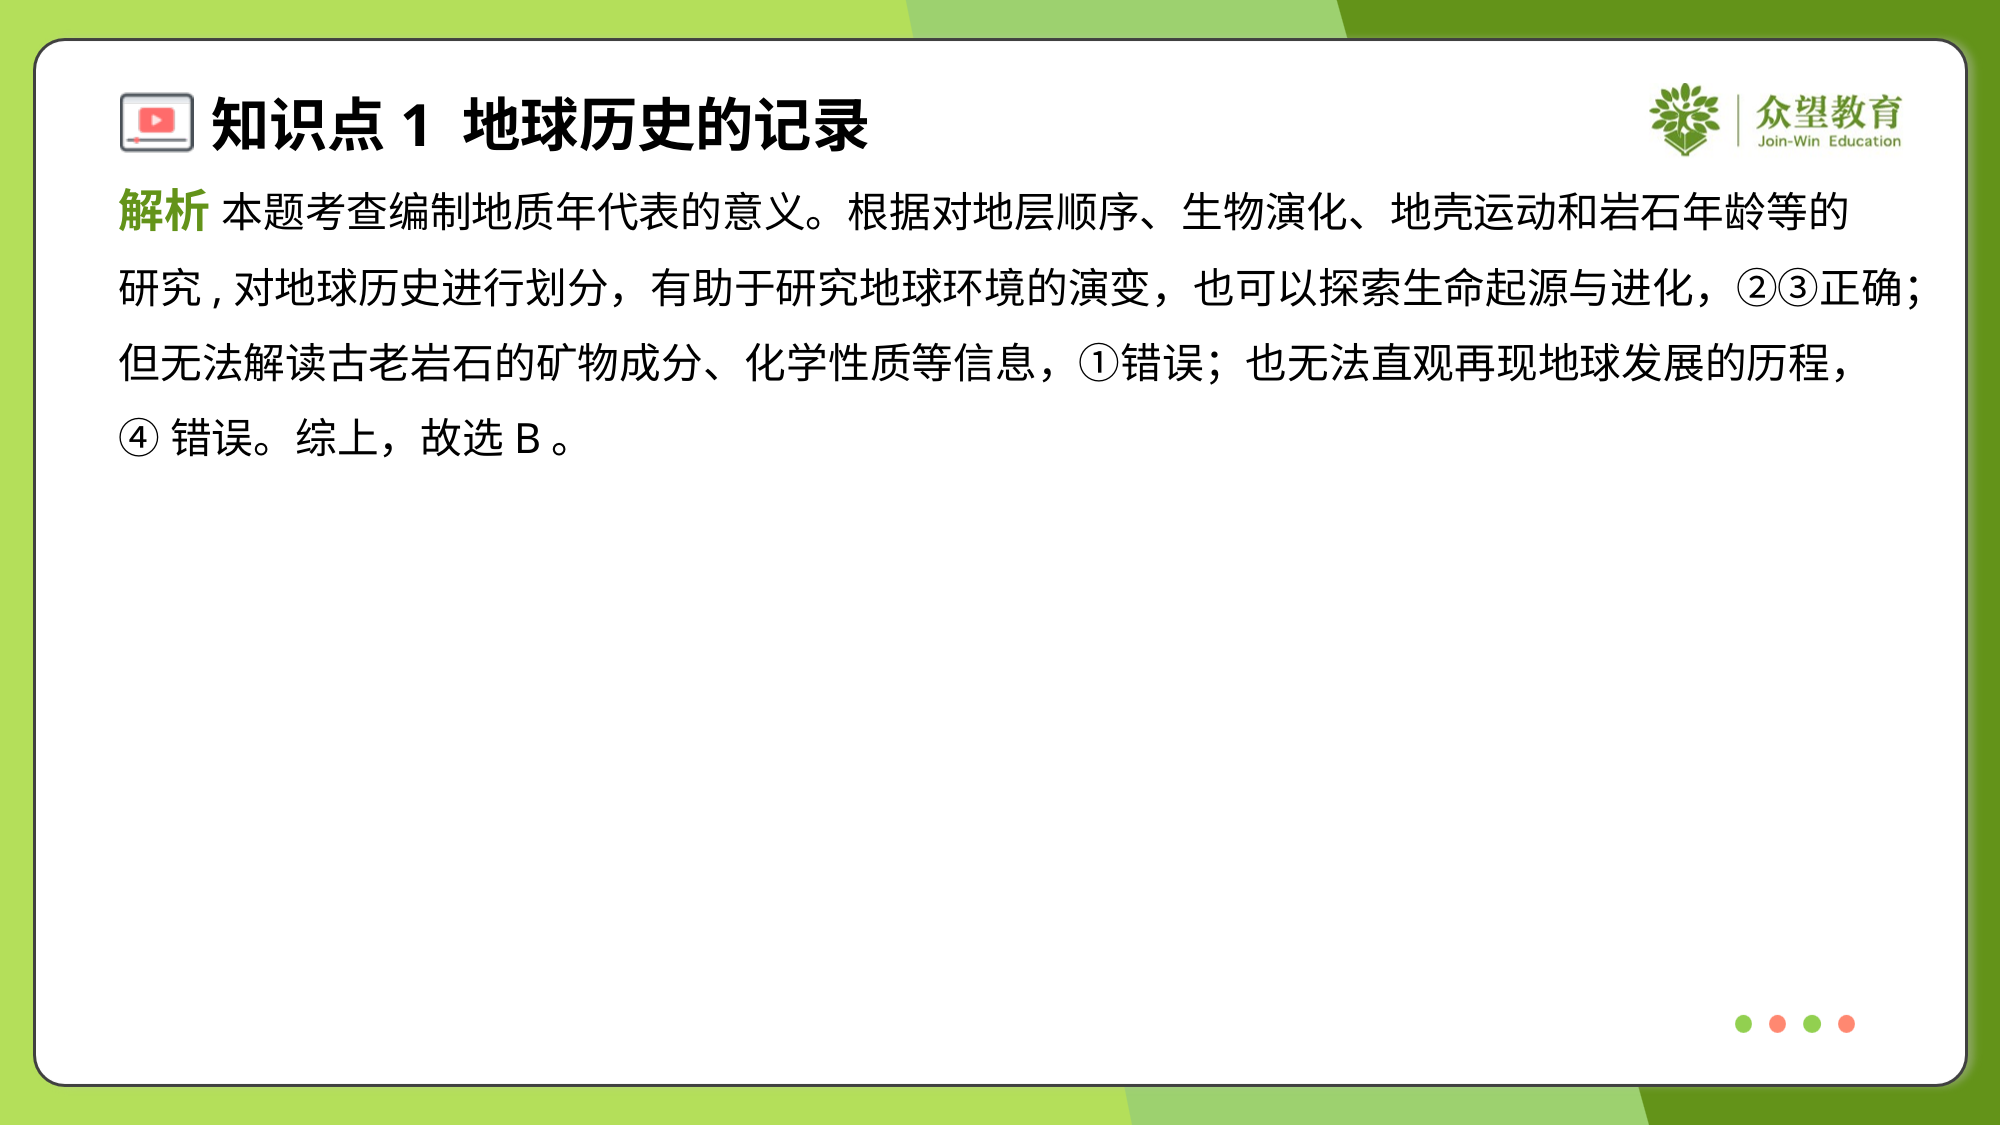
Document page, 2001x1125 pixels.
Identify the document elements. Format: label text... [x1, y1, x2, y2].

picture [0, 0, 2000, 1125]
text_box 解析 本题考查编制地质年代表的意义。根据对地层顺序、生物演化、地壳运动和岩石年龄等的 研究,对地球历史进行划分，有助于研究地球环境的演变，也可以探索生命起源与进化，②③正确； 但无法解读古老岩石的矿物成分、化学性质等信息，①错误；也无法直观再现地球发展的历程， ④错误。综上，故选B。 [118, 159, 1883, 462]
